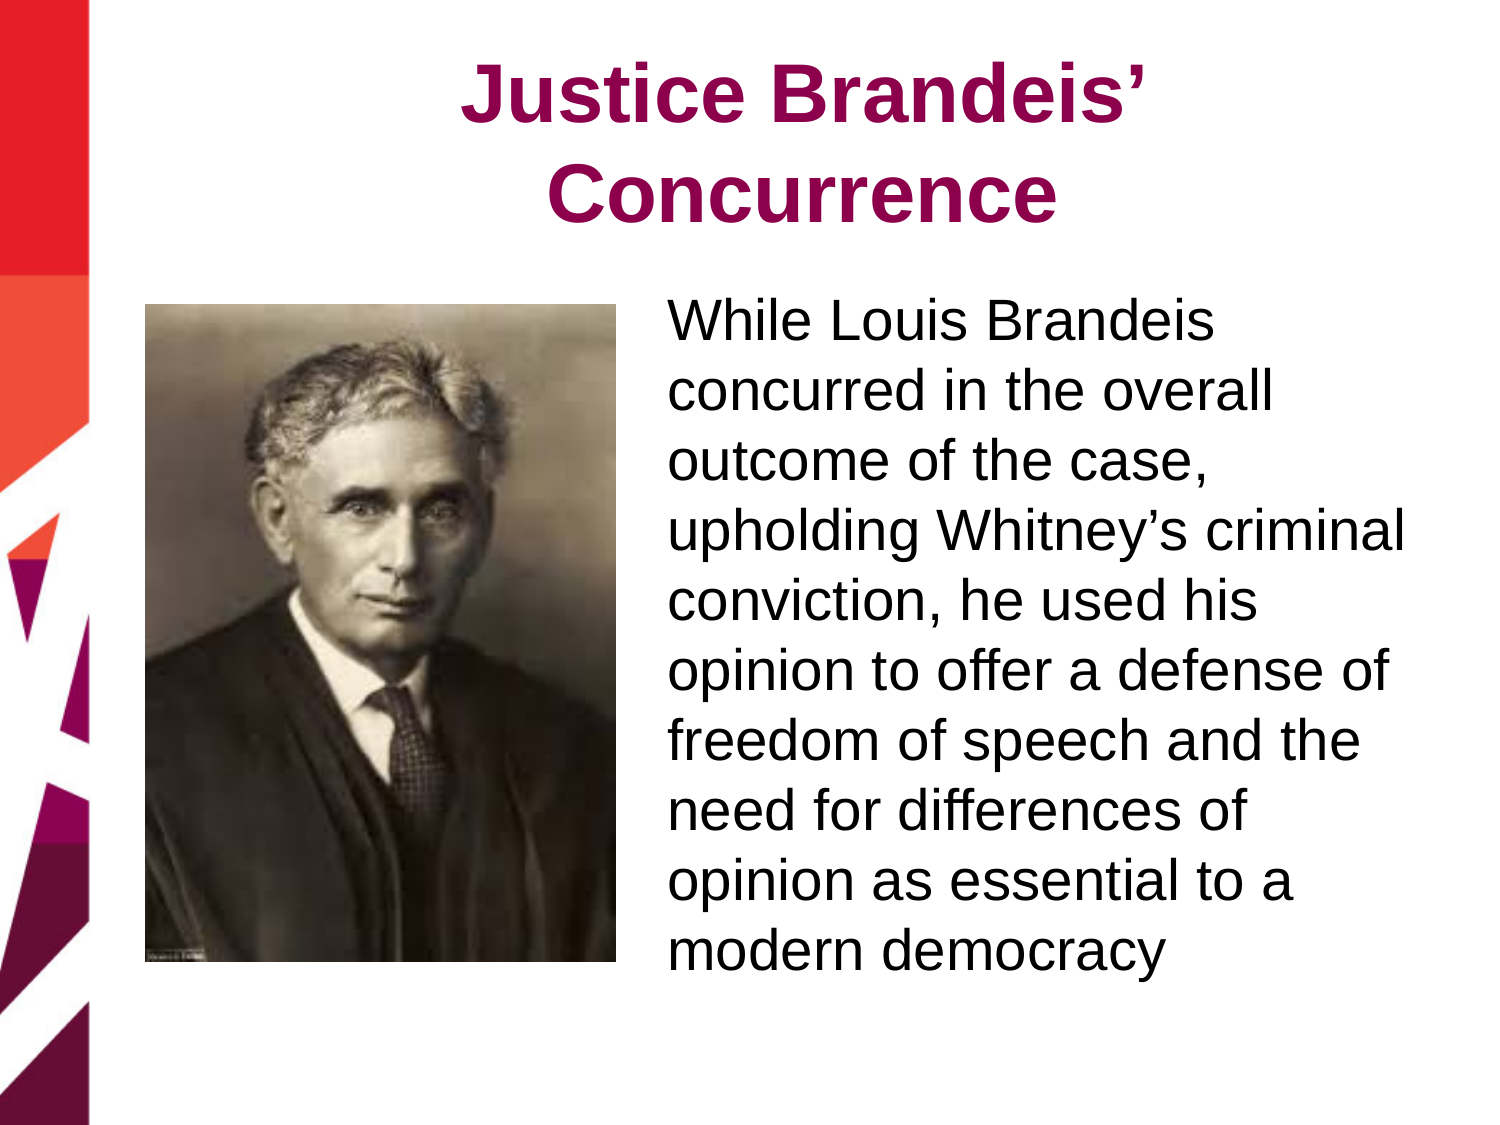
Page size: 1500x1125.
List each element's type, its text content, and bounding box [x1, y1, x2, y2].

picture [145, 304, 616, 963]
list While Louis Brandeis concurred in the overall outcome of the case, upholding Whitney’s criminal conviction, he used his opinion to offer a defense of freedom of speech and the need for differences of opinion as essential to a modern democracy [652, 267, 1448, 1010]
picture [0, 0, 91, 1125]
title Justice Brandeis’ Concurrence [180, 45, 1425, 233]
